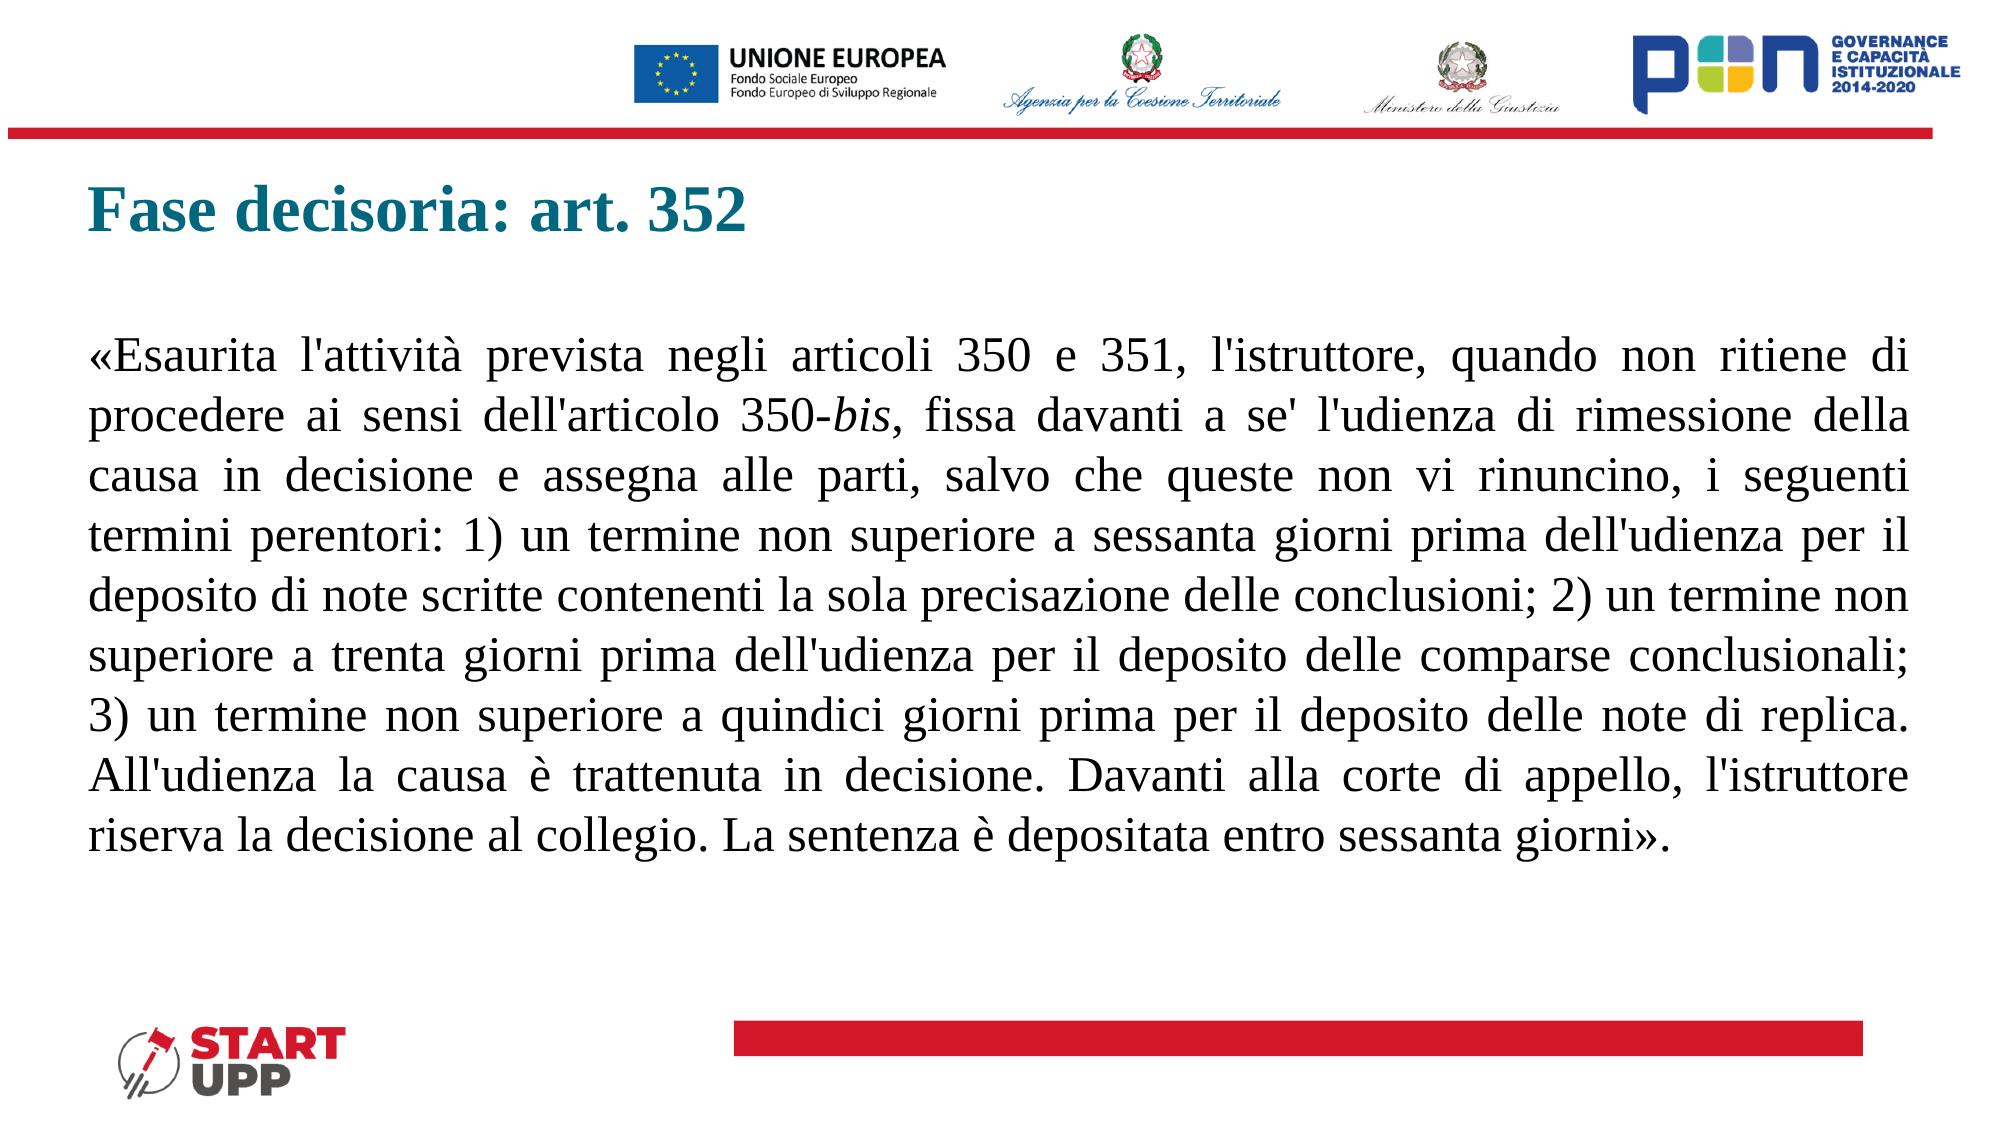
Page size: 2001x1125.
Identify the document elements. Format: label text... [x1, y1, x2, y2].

title Fase decisoria: art. 352 [67, 144, 1932, 271]
picture [612, 24, 1972, 119]
list «Esaurita l'attività prevista negli articoli 350 e 351, l'istruttore, quando non ritiene di procedere ai sensi dell'articolo 350-bis, fissa davanti a se' l'udienza di rimessione della causa in decisione e assegna alle parti, salvo che queste non vi rinuncino, i seguenti termini perentori: 1) un termine non superiore a sessanta giorni prima dell'udienza per il deposito di note scritte contenenti la sola precisazione delle conclusioni; 2) un termine non superiore a trenta giorni prima dell'udienza per il deposito delle comparse conclusionali; 3) un termine non superiore a quindici giorni prima per il deposito delle note di replica. All'udienza la causa è trattenuta in decisione. Davanti alla corte di appello, l'istruttore riserva la decisione al collegio. La sentenza è depositata entro sessanta giorni». [67, 301, 1933, 1000]
picture [114, 1019, 351, 1103]
